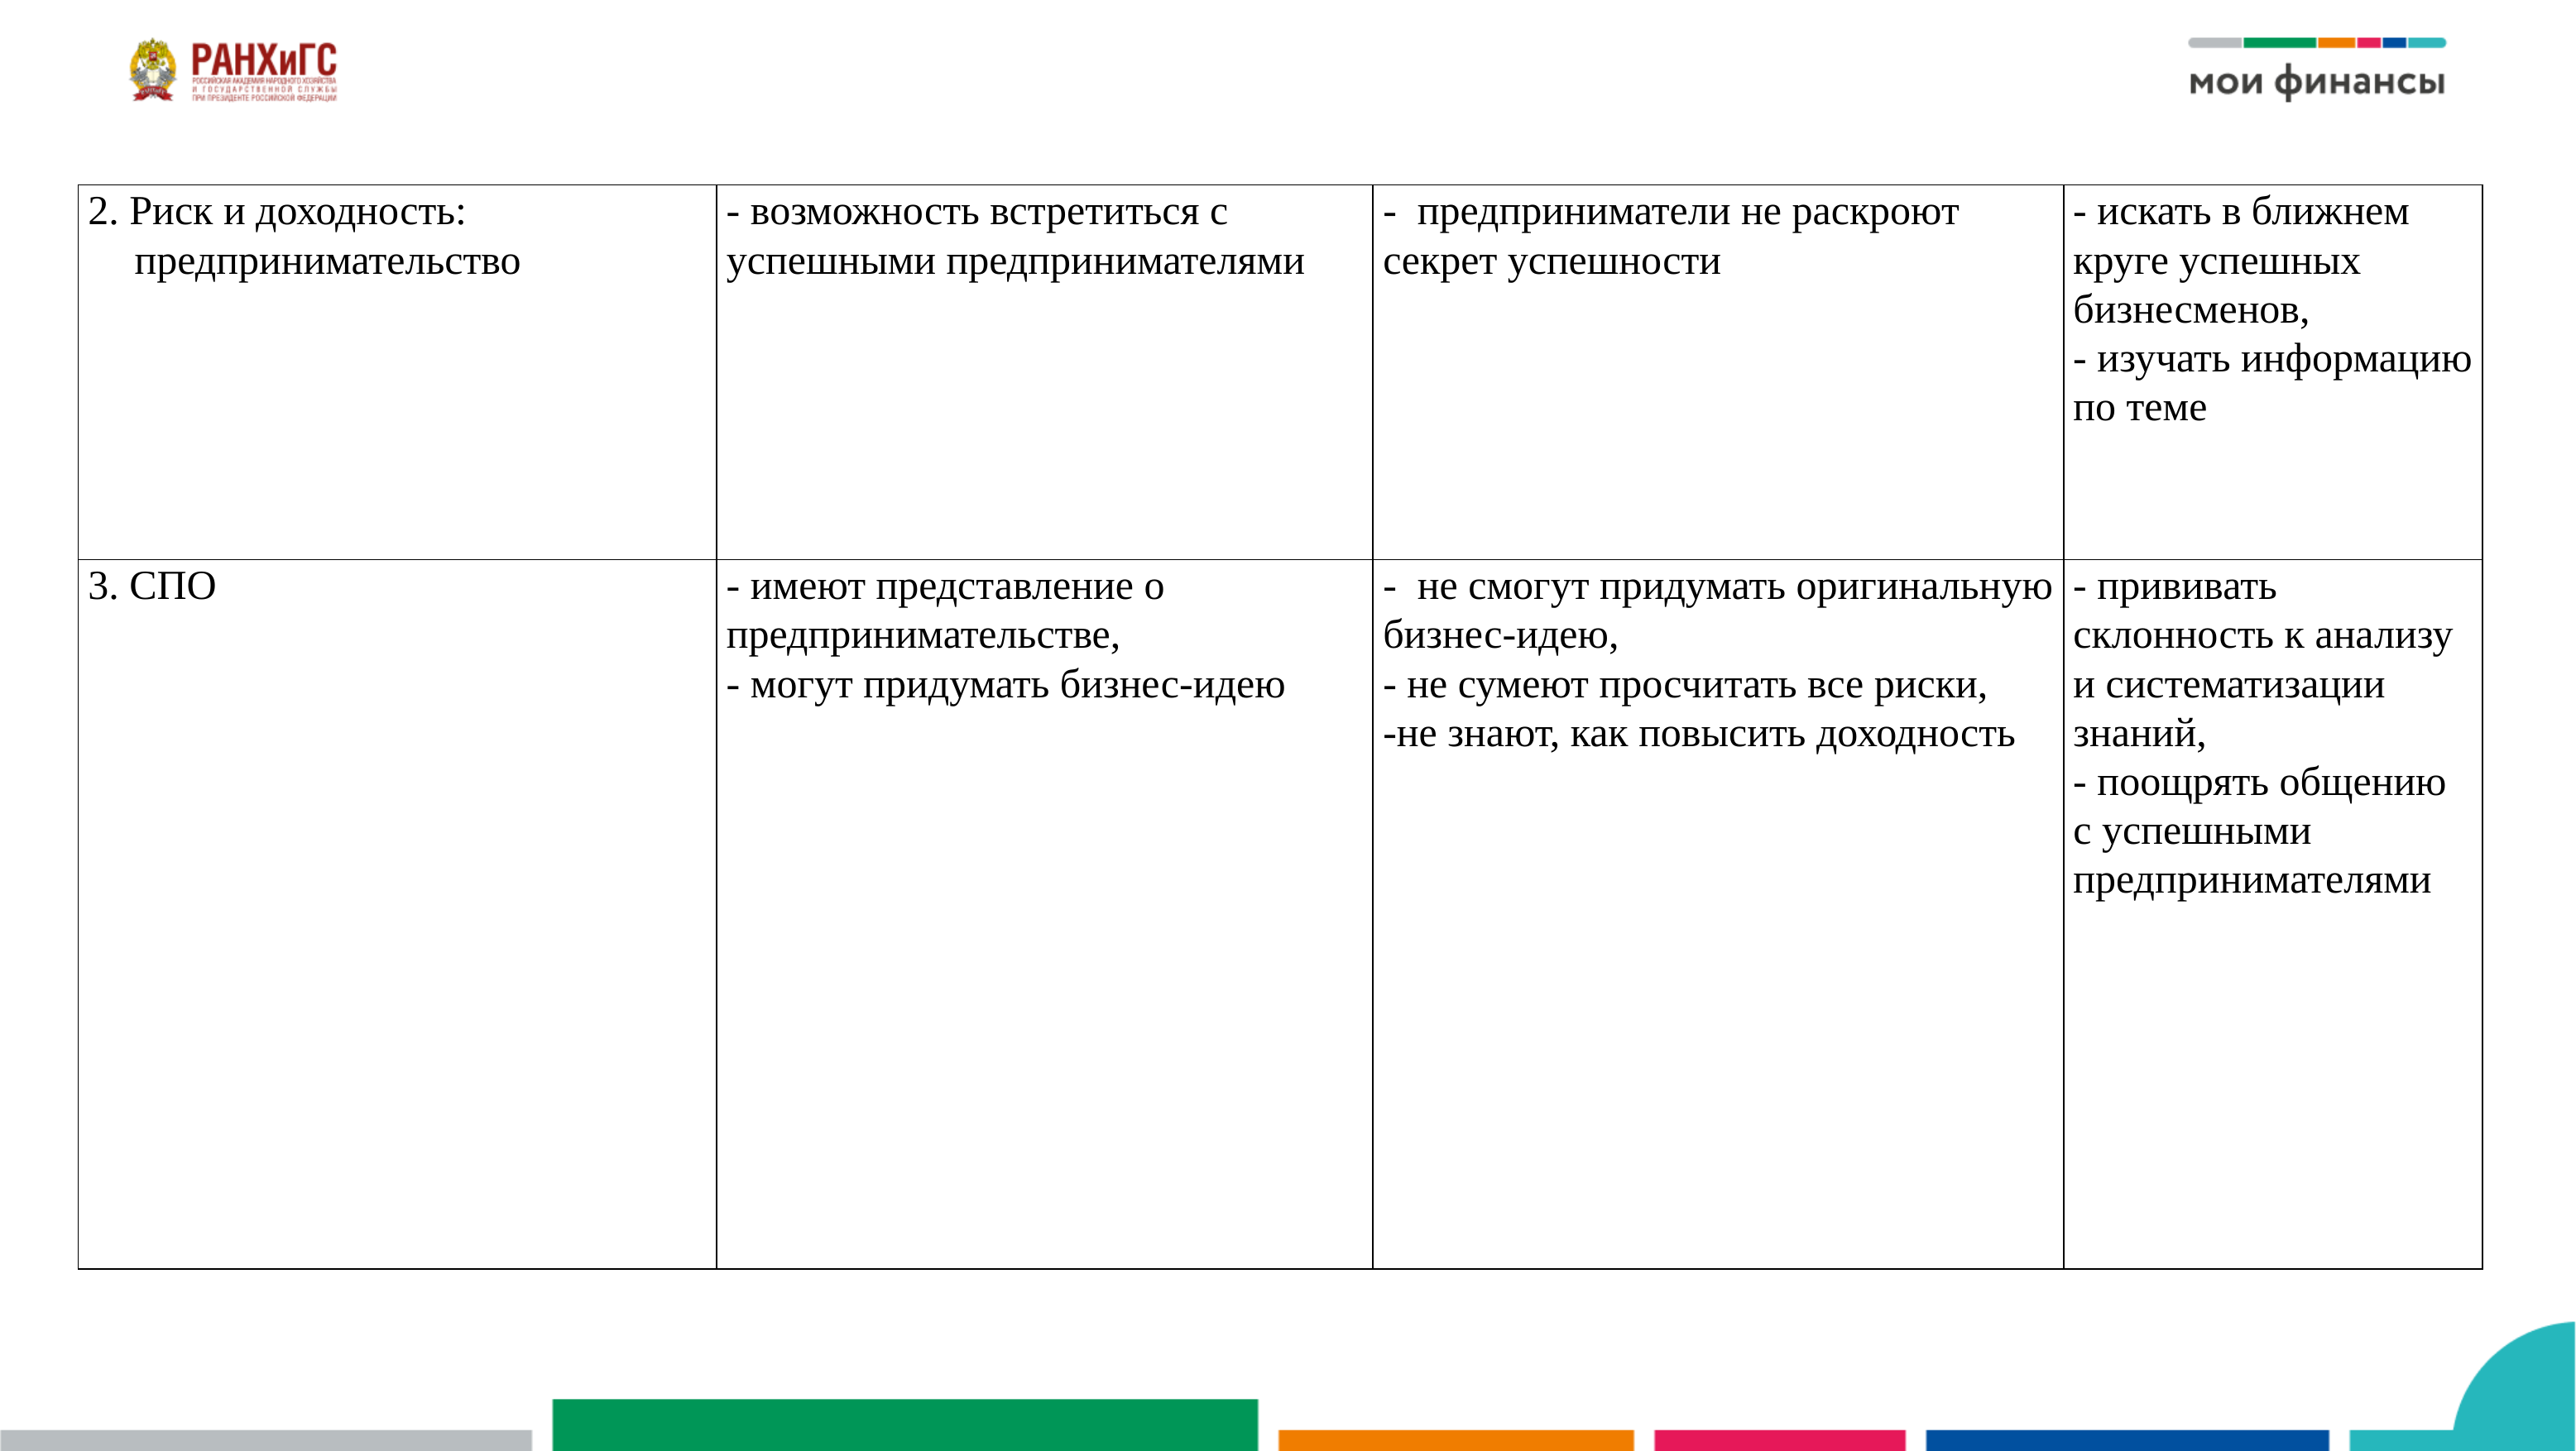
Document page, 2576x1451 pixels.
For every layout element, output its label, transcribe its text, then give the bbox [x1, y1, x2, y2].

table_header - искать в ближнем круге успешных бизнесменов, - изучать информацию по теме [2065, 185, 2482, 559]
table_cell 3. СПО [79, 560, 716, 1268]
picture [0, 0, 2576, 1451]
table_cell - не смогут придумать оригинальную бизнес-идею, - не сумеют просчитать все риски, -не знают, как повысить доходность [1374, 560, 2063, 1268]
table_header 2. Риск и доходность: предпринимательство [79, 185, 716, 559]
table_cell - прививать склонность к анализу и систематизации знаний, - поощрять общению с успешными предпринимателями [2065, 560, 2482, 1268]
table_header - возможность встретиться с успешными предпринимателями [717, 185, 1372, 559]
table_cell - имеют представление о предпринимательстве, - могут придумать бизнес-идею [717, 560, 1372, 1268]
table_header - предприниматели не раскроют секрет успешности [1374, 185, 2063, 559]
